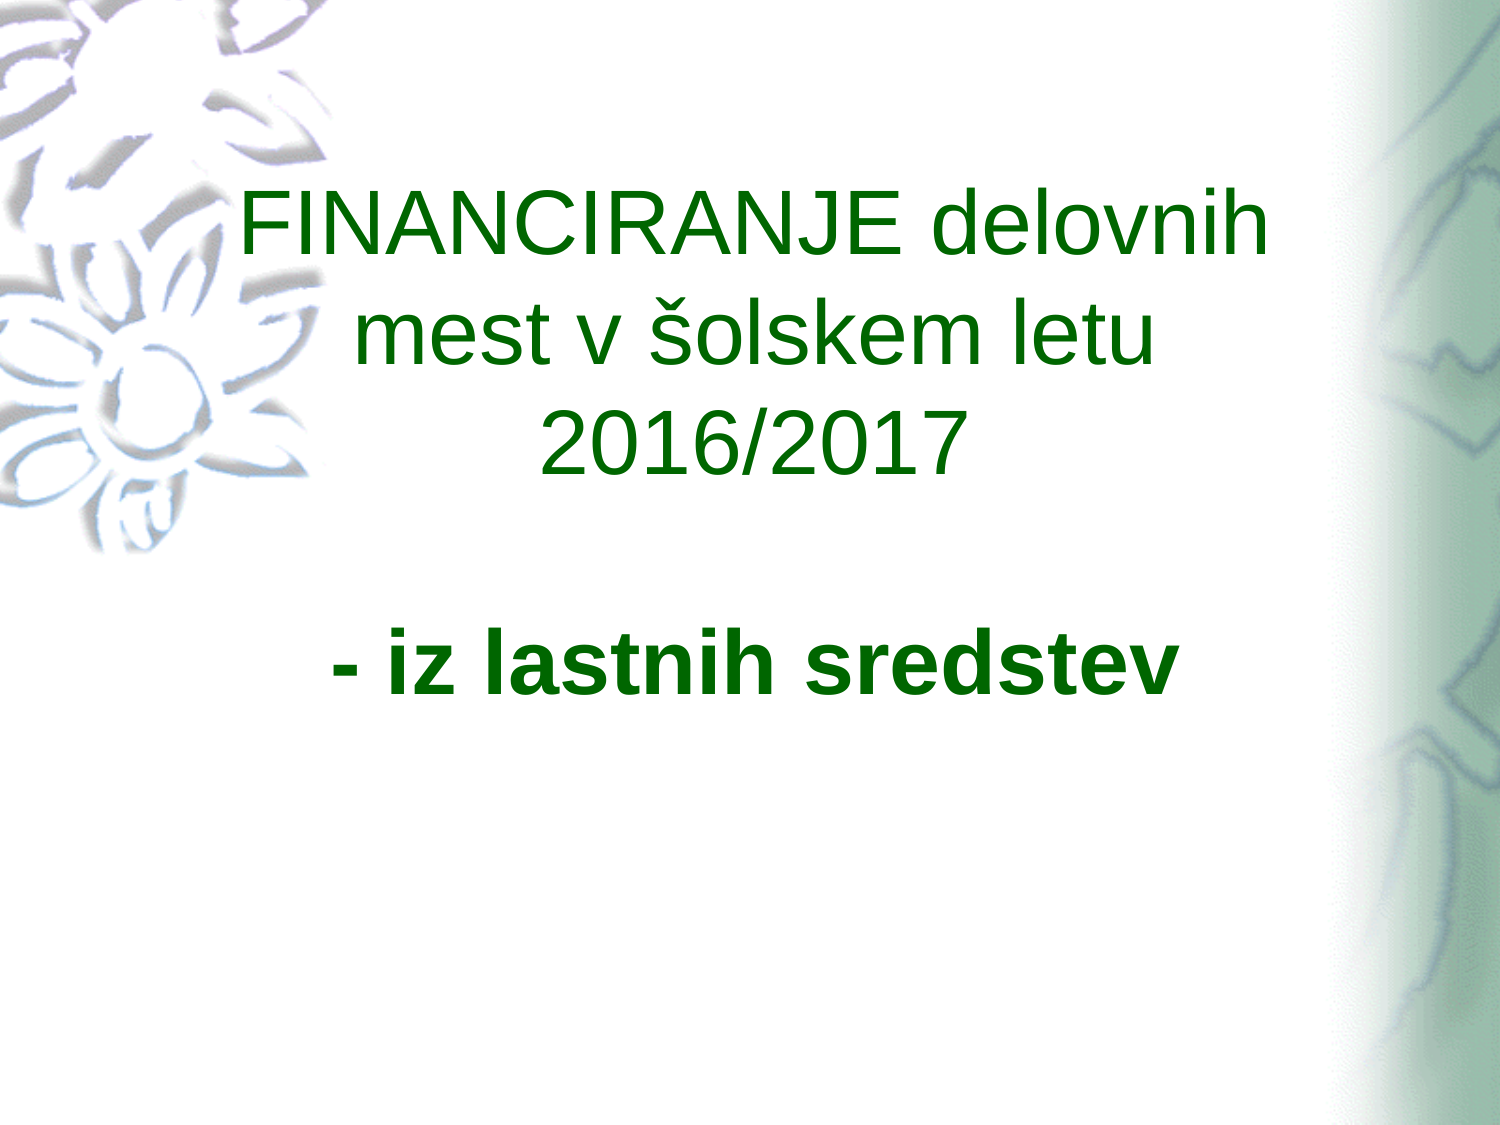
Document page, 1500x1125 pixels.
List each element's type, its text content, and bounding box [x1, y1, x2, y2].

title FINANCIRANJE delovnih mest v šolskem letu 2016/2017 - iz lastnih sredstev [123, 99, 1388, 776]
picture [0, 0, 1500, 1125]
